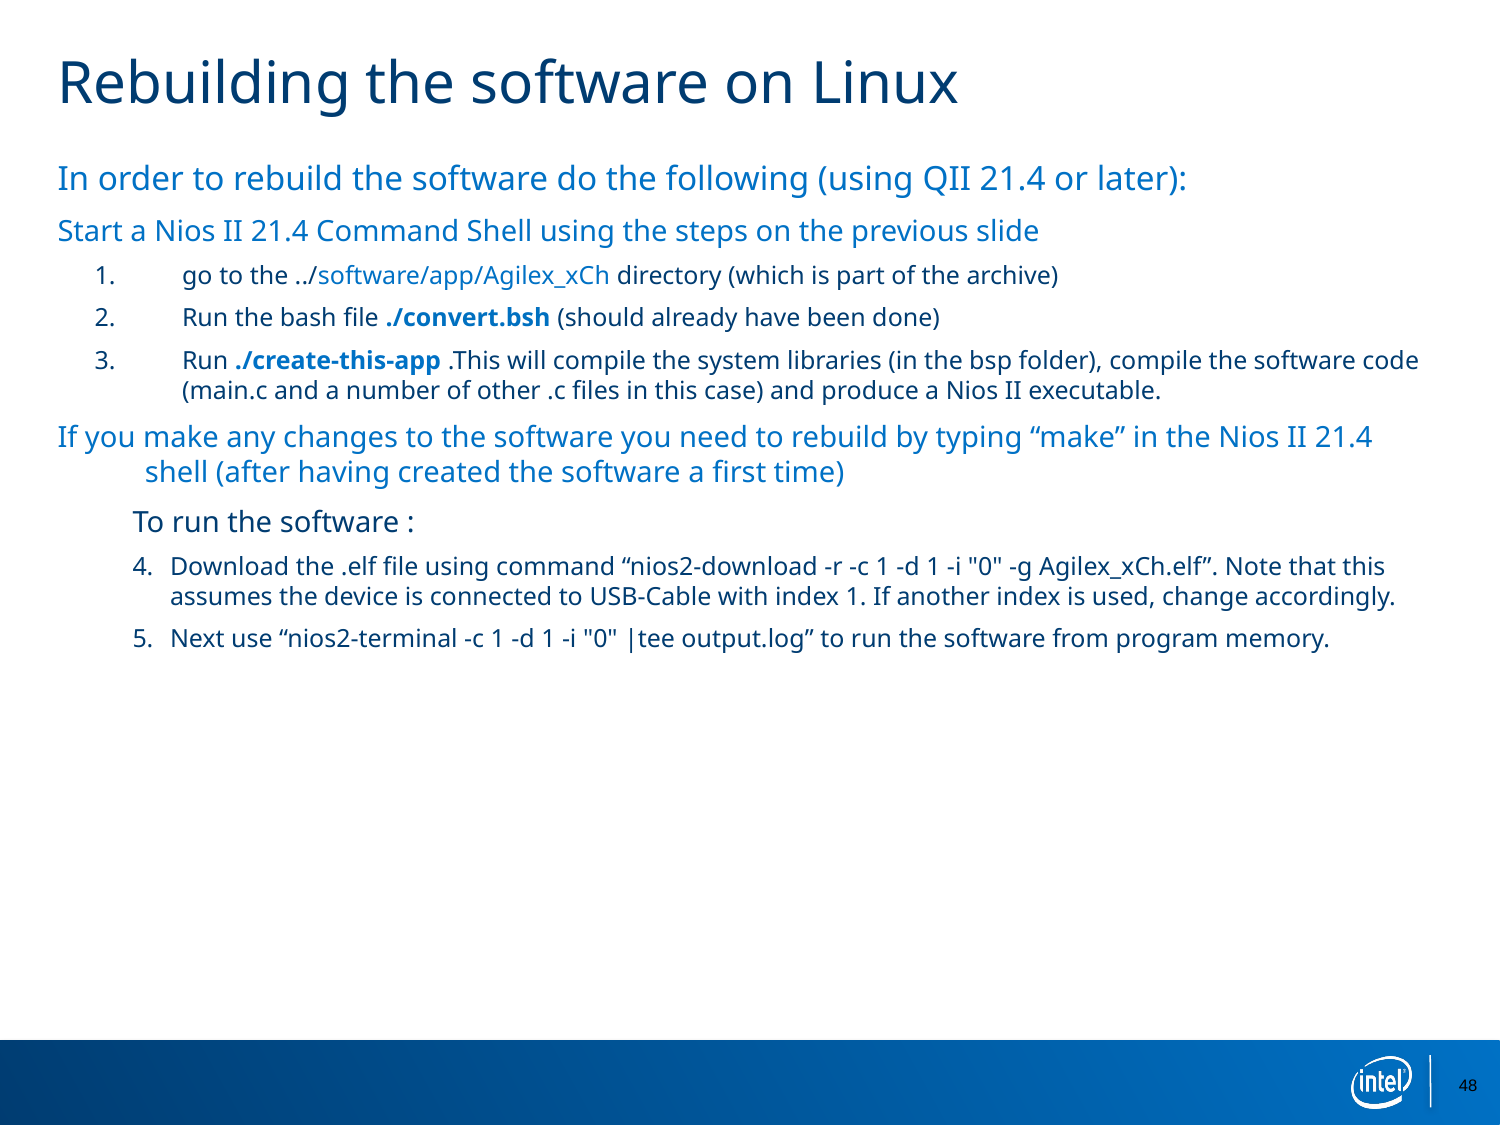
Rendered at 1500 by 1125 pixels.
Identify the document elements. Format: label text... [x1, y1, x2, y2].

list In order to rebuild the software do the following (using QII 21.4 or later): Start a Nios II 21.4 Command Shell using the steps on the previous slide go to the ../software/app/Agilex_xCh directory (which is part of the archive) Run the bash file ./convert.bsh (should already have been done) Run ./create-this-app .This will compile the system libraries (in the bsp folder), compile the software code (main.c and a number of other .c files in this case) and produce a Nios II executable. If you make any changes to the software you need to rebuild by typing “make” in the Nios II 21.4 shell (after having created the software a first time) To run the software : Download the .elf file using command “nios2-download -r -c 1 -d 1 -i "0" -g Agilex_xCh.elf”. Note that this assumes the device is connected to USB-Cable with index 1. If another index is used, change accordingly. Next use “nios2-terminal -c 1 -d 1 -i "0" |tee output.log” to run the software from program memory. [57, 157, 1425, 995]
title Rebuilding the software on Linux [57, 44, 1425, 157]
slide_number 48 [1127, 1055, 1478, 1116]
